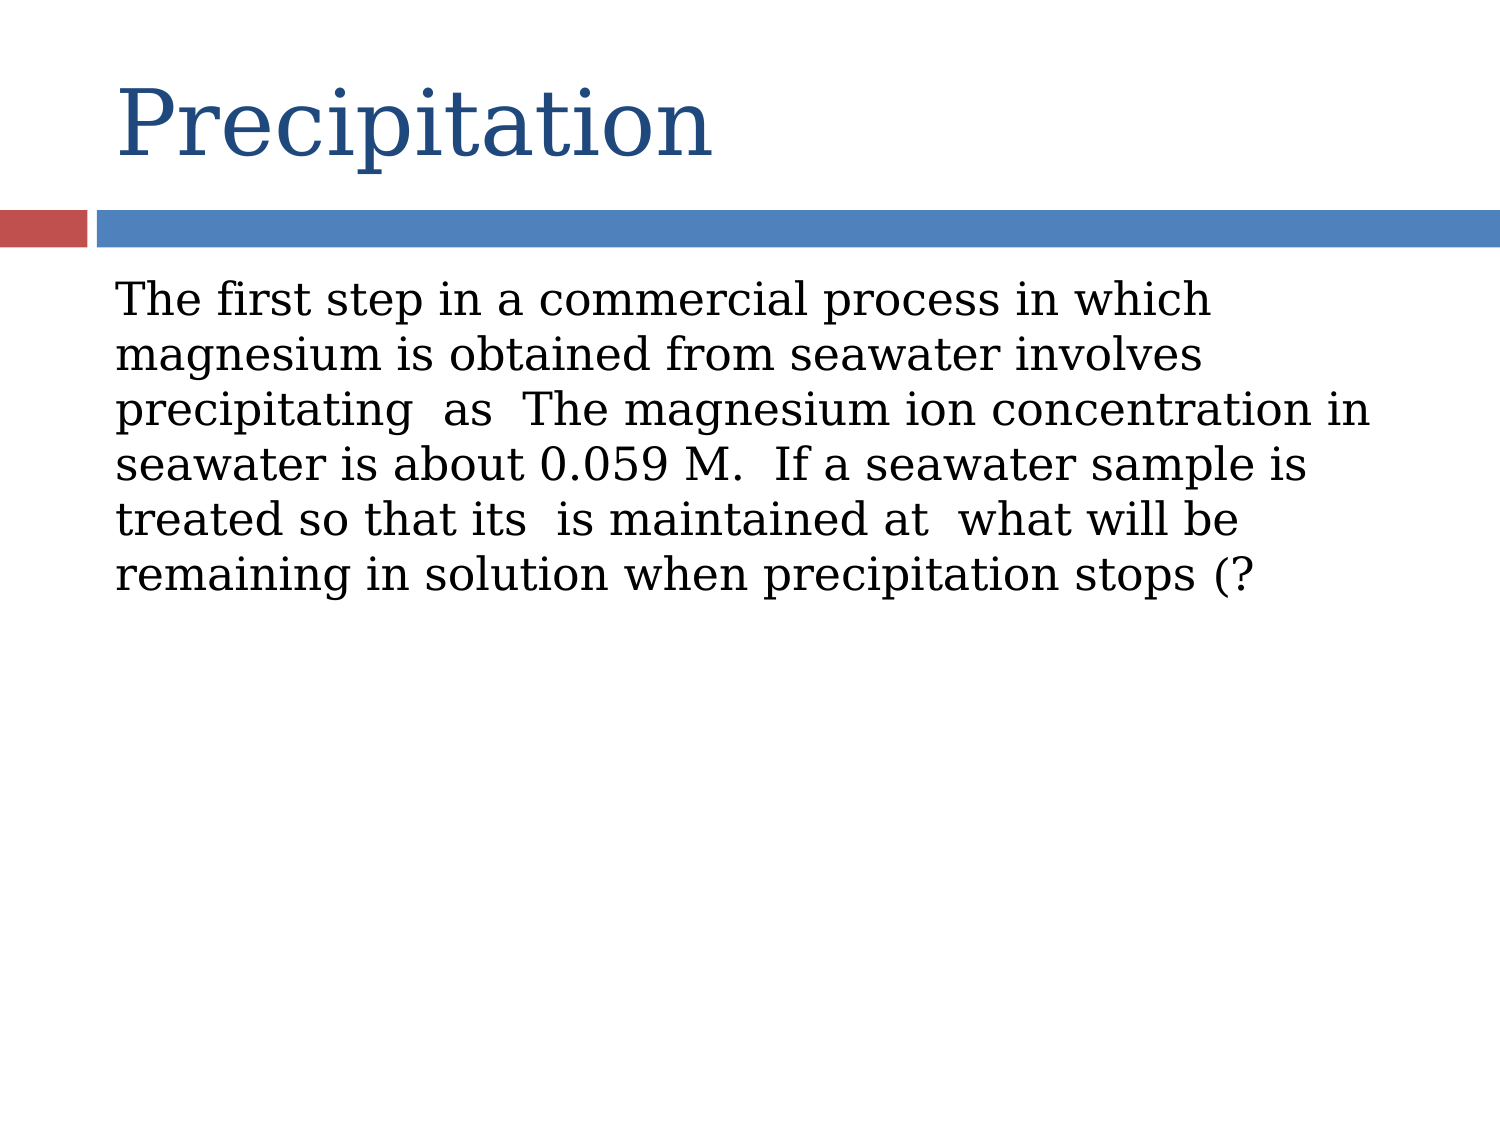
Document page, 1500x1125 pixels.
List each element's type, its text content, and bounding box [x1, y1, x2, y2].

title Precipitation [100, 37, 1438, 200]
